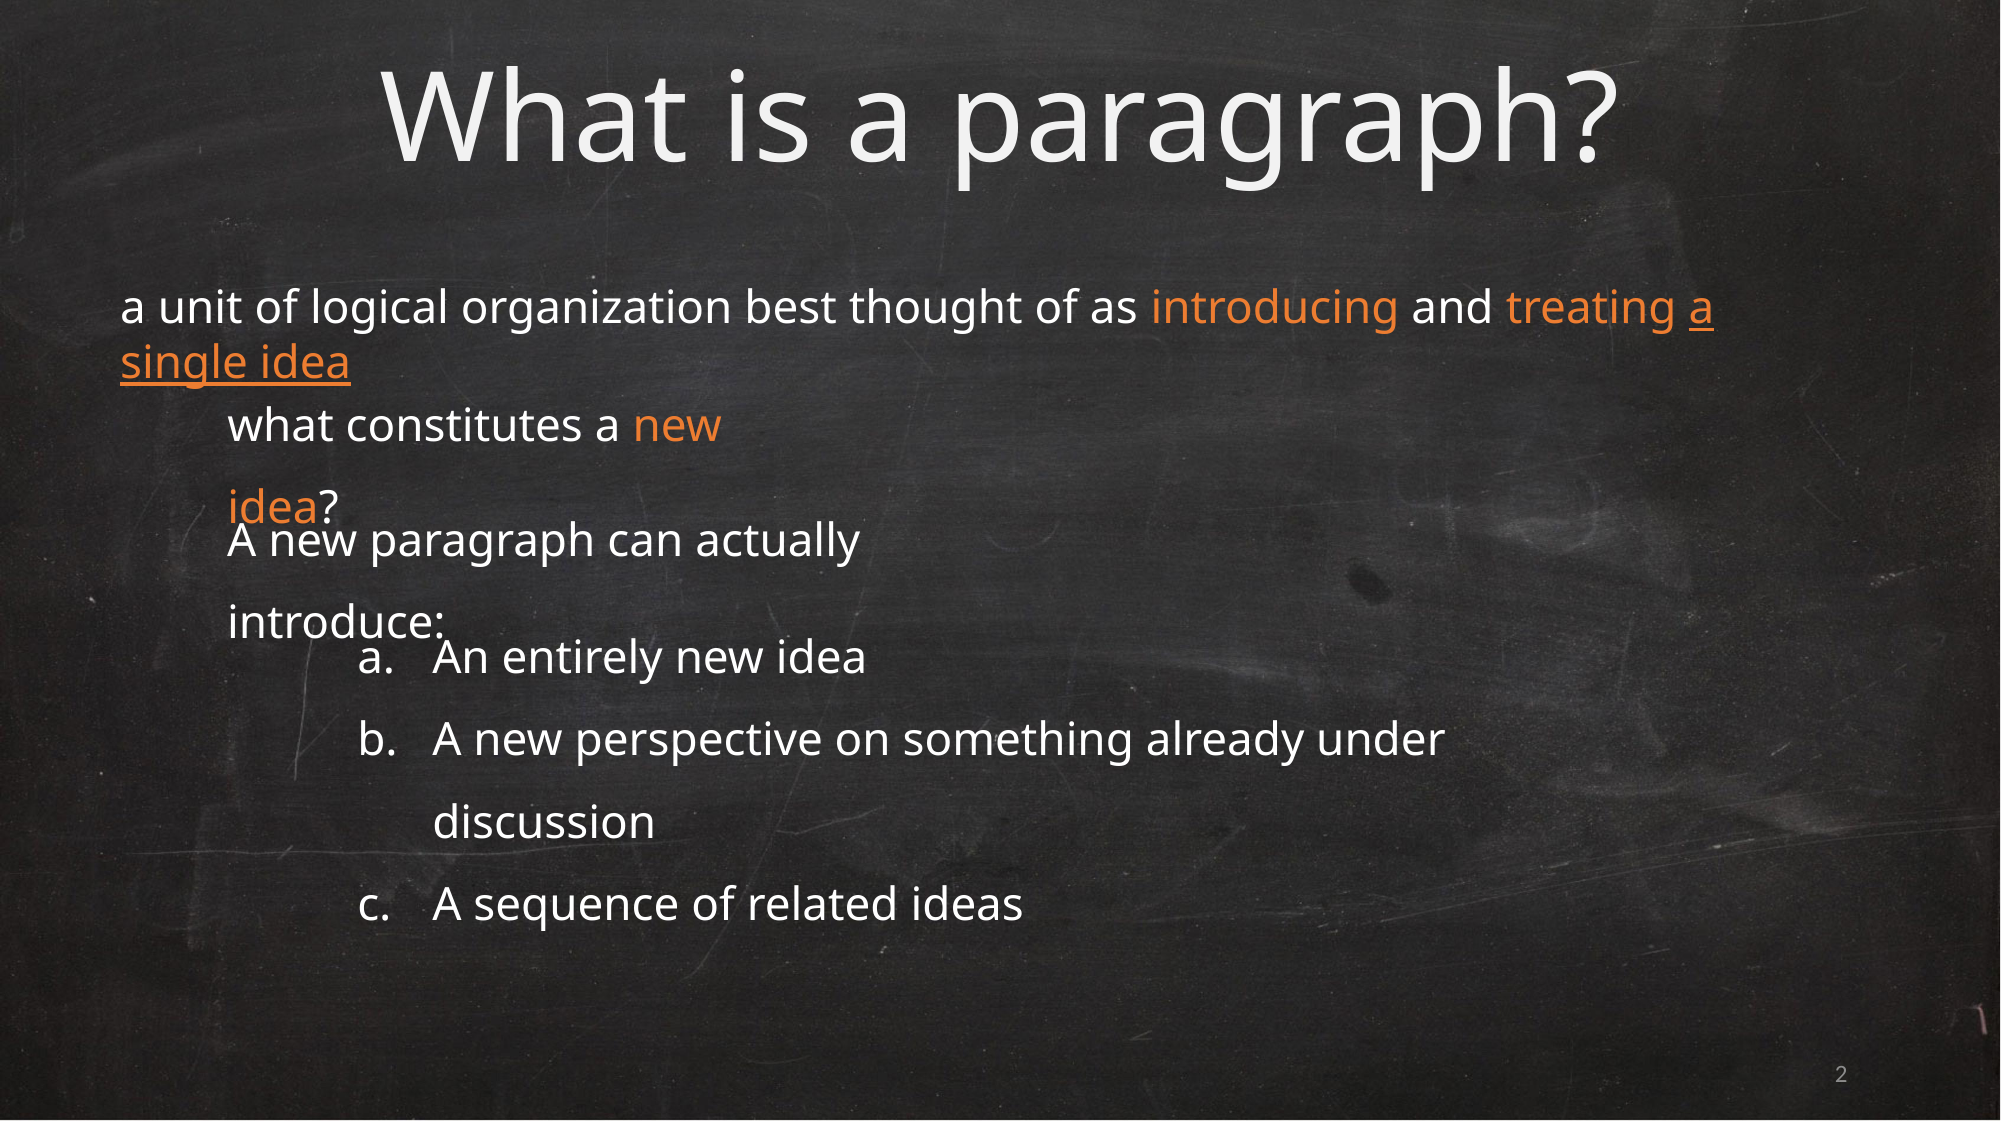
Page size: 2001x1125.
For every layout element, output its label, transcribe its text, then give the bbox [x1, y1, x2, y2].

picture [0, 0, 2001, 1125]
slide_number 2 [1412, 1042, 1863, 1103]
text_box what constitutes a new idea? [212, 360, 804, 475]
text_box a unit of logical organization best thought of as introducing and treating a single idea [105, 270, 1772, 396]
text_box An entirely new idea A new perspective on something already under discussion A sequence of related ideas [342, 592, 1564, 938]
text_box A new paragraph can actually introduce: [212, 475, 1100, 655]
title What is a paragraph? [60, 28, 1940, 197]
